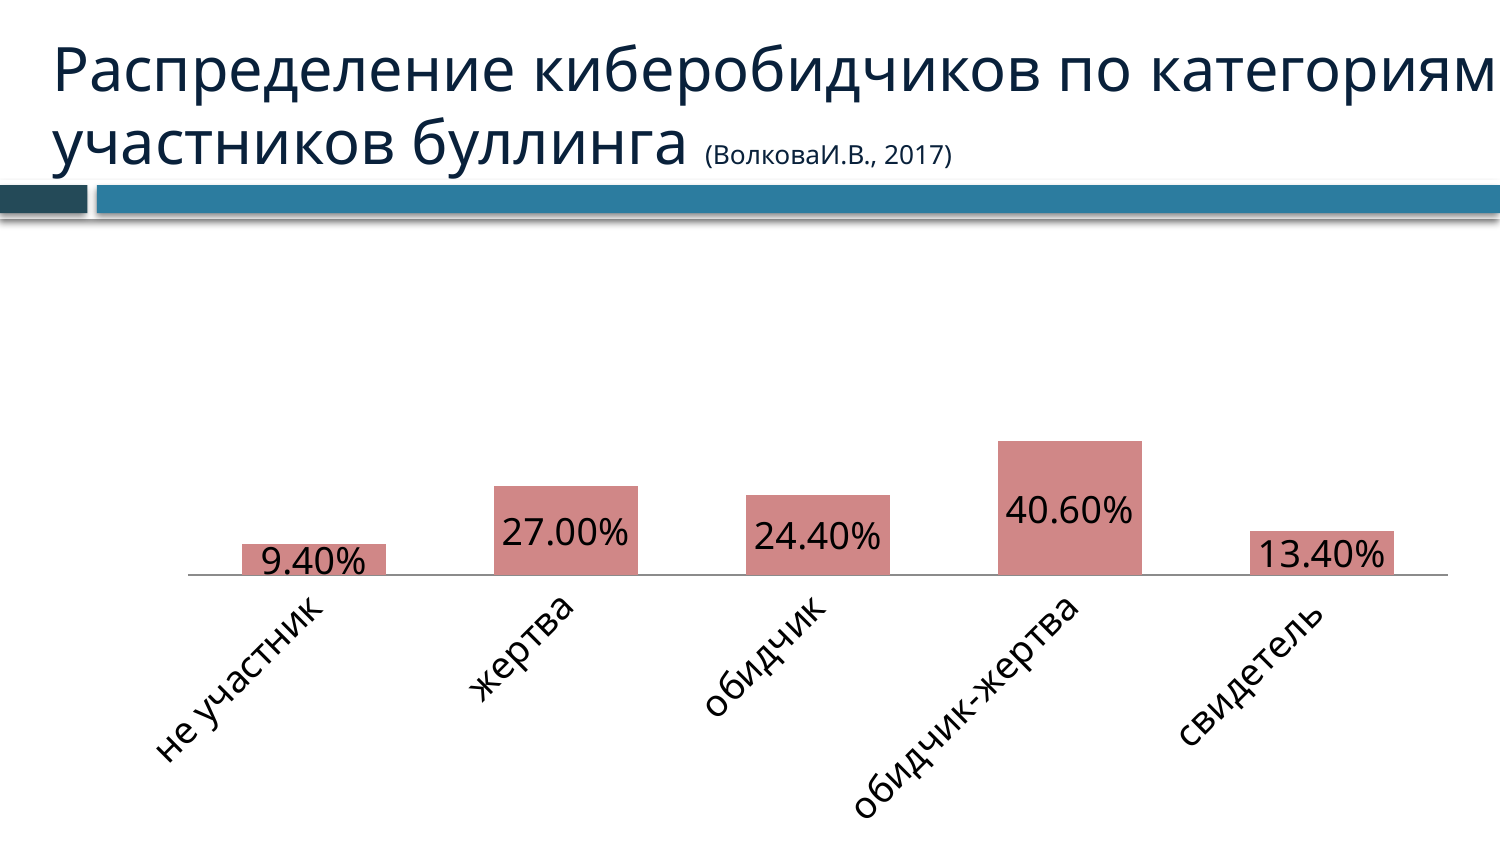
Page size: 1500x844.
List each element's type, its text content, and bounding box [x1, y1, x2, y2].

chart [112, 234, 1476, 844]
title Распределение киберобидчиков по категориям участников буллинга (ВолковаИ.В., 2017) [37, 19, 1500, 185]
